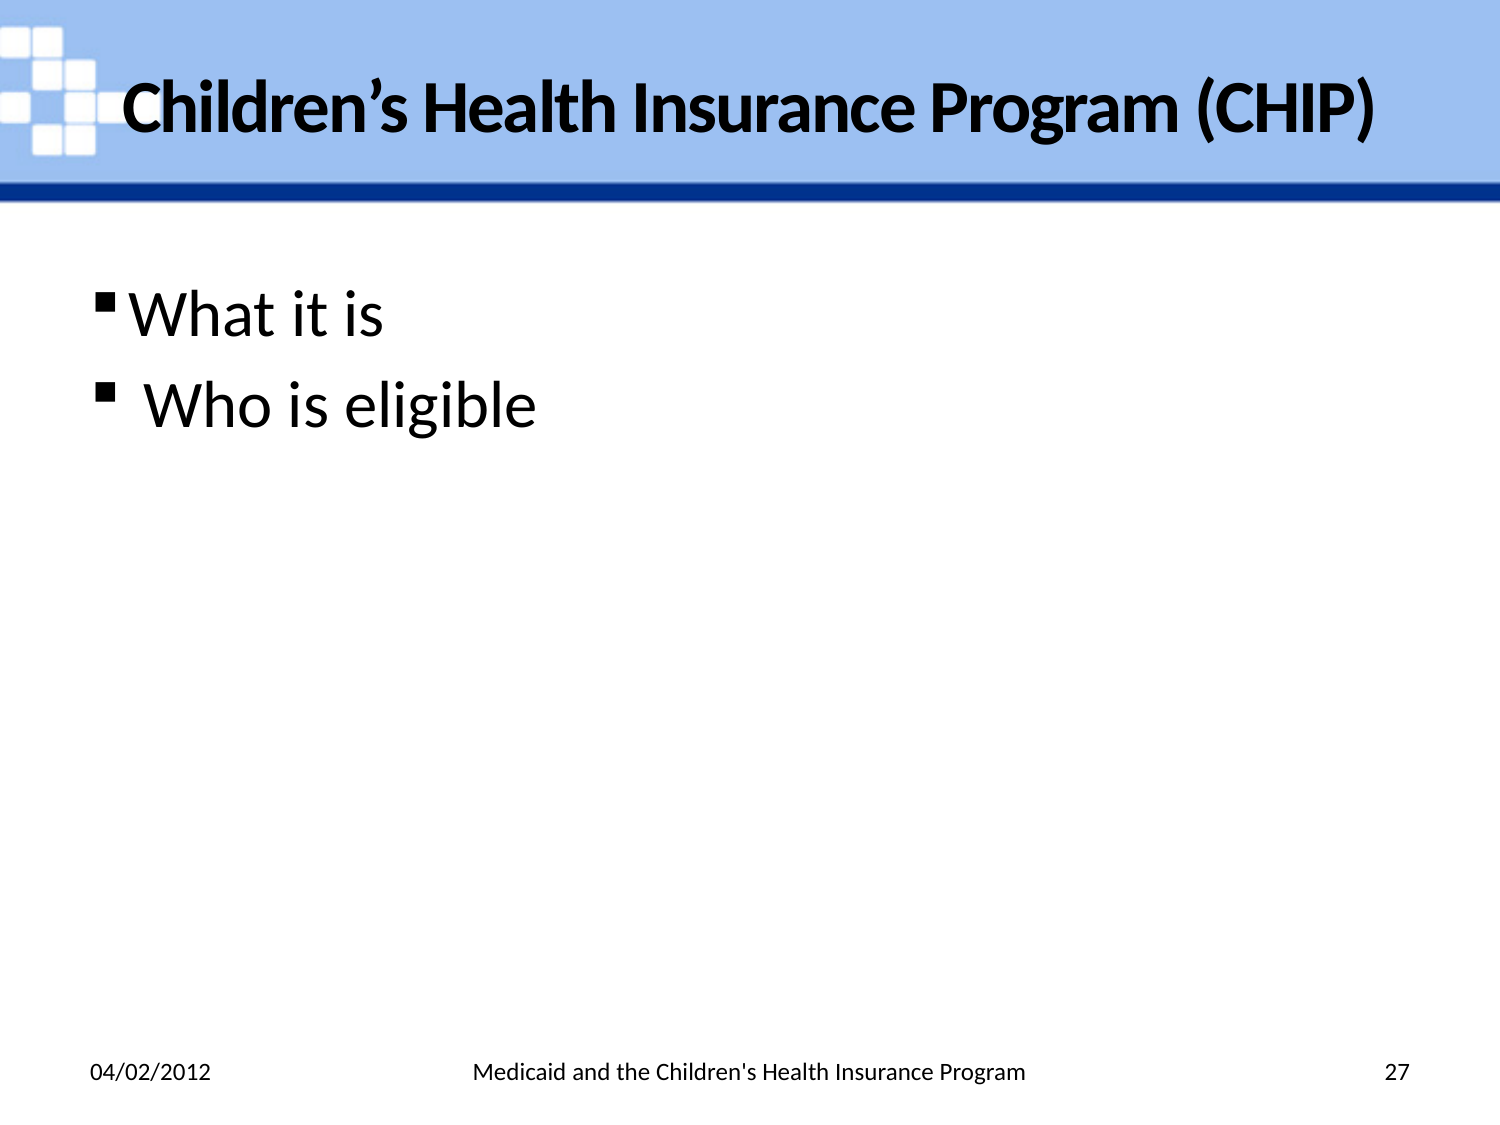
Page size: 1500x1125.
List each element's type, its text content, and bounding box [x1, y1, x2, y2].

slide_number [75, 1040, 425, 1100]
picture [0, 0, 1500, 1125]
list What it is Who is eligible [75, 262, 1425, 1005]
slide_number 27 [1074, 1040, 1425, 1100]
footer Medicaid and the Children's Health Insurance Program [425, 1040, 1074, 1100]
title Children’s Health Insurance Program (CHIP) [75, 12, 1425, 193]
